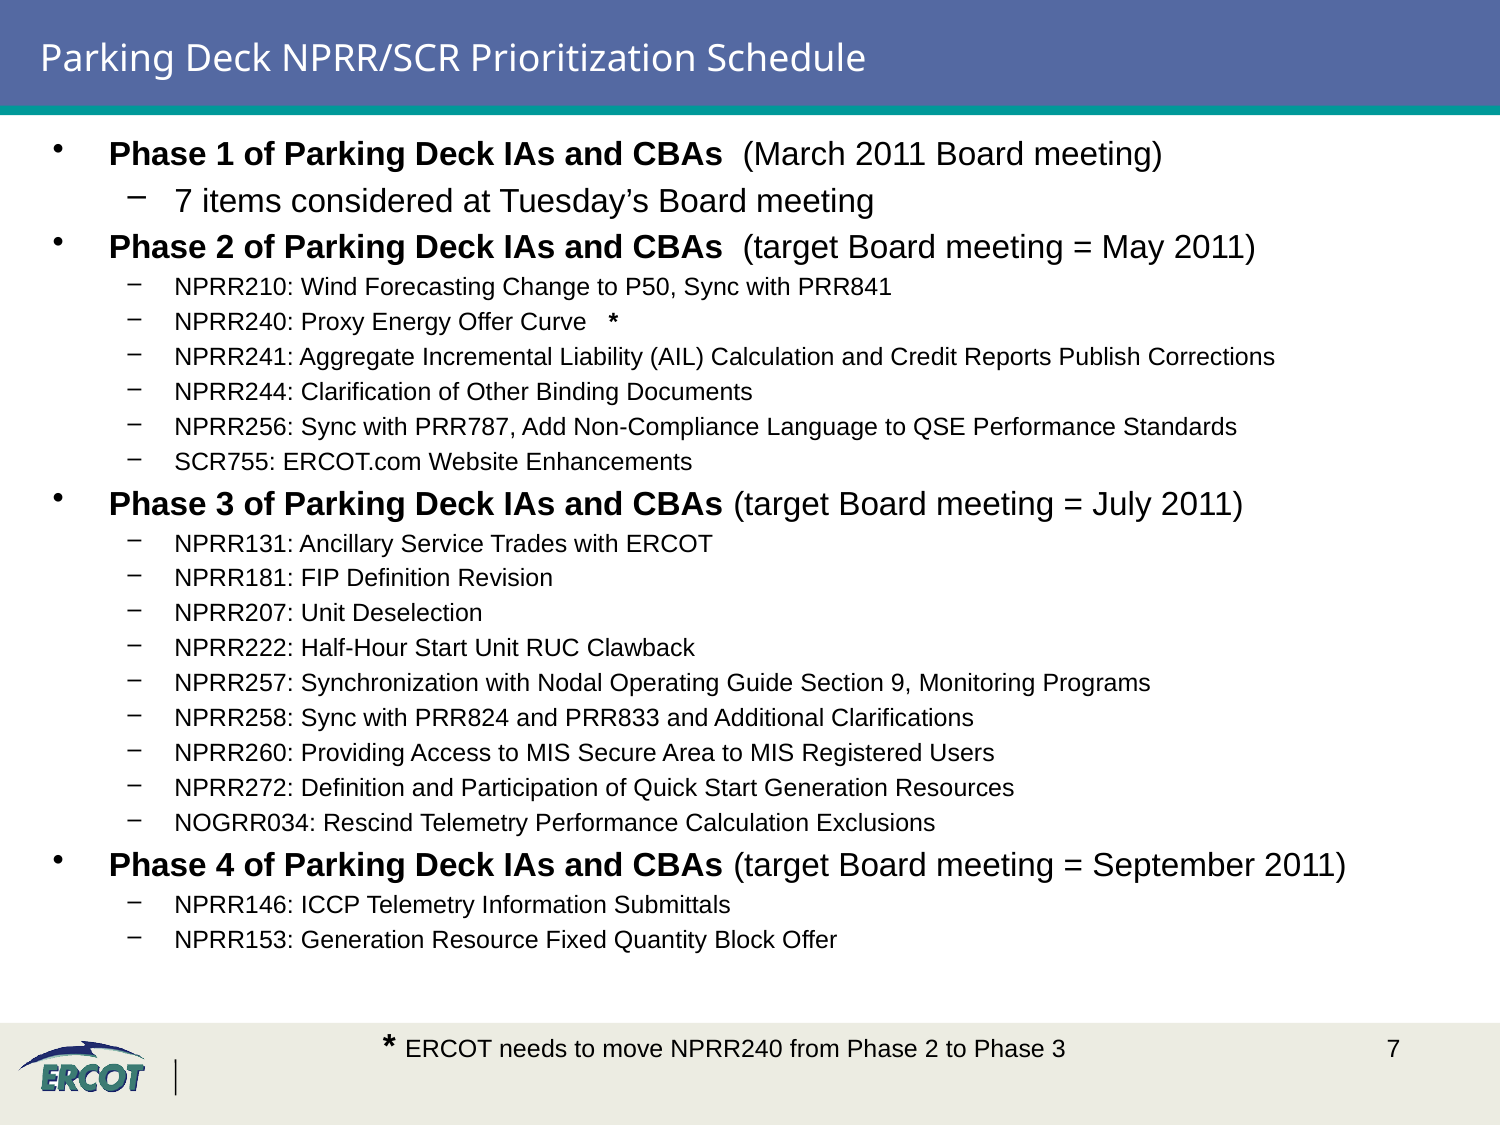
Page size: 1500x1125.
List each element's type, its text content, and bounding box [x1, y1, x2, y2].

title Parking Deck NPRR/SCR Prioritization Schedule [24, 0, 1288, 113]
picture [10, 1031, 151, 1111]
list Phase 1 of Parking Deck IAs and CBAs (March 2011 Board meeting) 7 items considered at Tuesday’s Board meeting Phase 2 of Parking Deck IAs and CBAs (target Board meeting = May 2011) NPRR210: Wind Forecasting Change to P50, Sync with PRR841 NPRR240: Proxy Energy Offer Curve * NPRR241: Aggregate Incremental Liability (AIL) Calculation and Credit Reports Publish Corrections NPRR244: Clarification of Other Binding Documents NPRR256: Sync with PRR787, Add Non-Compliance Language to QSE Performance Standards SCR755: ERCOT.com Website Enhancements Phase 3 of Parking Deck IAs and CBAs (target Board meeting = July 2011) NPRR131: Ancillary Service Trades with ERCOT NPRR181: FIP Definition Revision NPRR207: Unit Deselection NPRR222: Half-Hour Start Unit RUC Clawback NPRR257: Synchronization with Nodal Operating Guide Section 9, Monitoring Programs NPRR258: Sync with PRR824 and PRR833 and Additional Clarifications NPRR260: Providing Access to MIS Secure Area to MIS Registered Users NPRR272: Definition and Participation of Quick Start Generation Resources NOGRR034: Rescind Telemetry Performance Calculation Exclusions Phase 4 of Parking Deck IAs and CBAs (target Board meeting = September 2011) NPRR146: ICCP Telemetry Information Submittals NPRR153: Generation Resource Fixed Quantity Block Offer [37, 124, 1463, 1026]
text_box * ERCOT needs to move NPRR240 from Phase 2 to Phase 3 [337, 1024, 1113, 1072]
